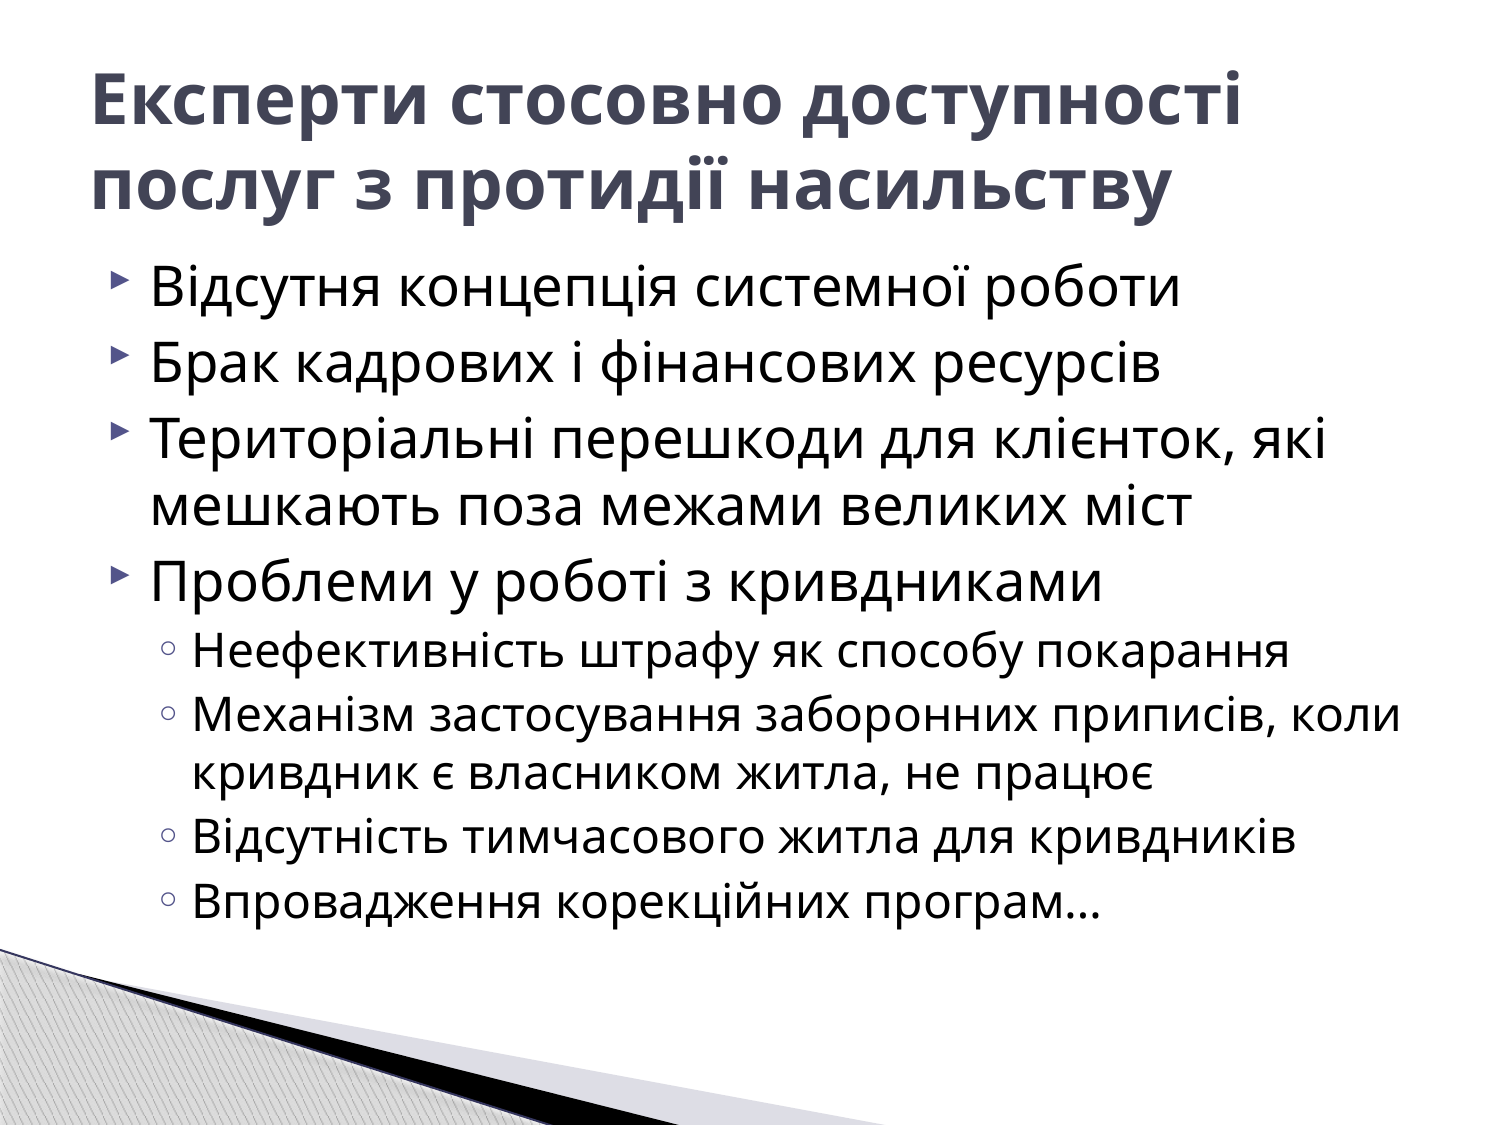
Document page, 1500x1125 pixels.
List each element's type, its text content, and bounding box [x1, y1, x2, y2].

title Експерти стосовно доступності послуг з протидії насильству [75, 45, 1425, 233]
list Відсутня концепція системної роботи Брак кадрових і фінансових ресурсів Територіальні перешкоди для клієнток, які мешкають поза межами великих міст Проблеми у роботі з кривдниками Неефективність штрафу як способу покарання Механізм застосування заборонних приписів, коли кривдник є власником житла, не працює Відсутність тимчасового житла для кривдників Впровадження корекційних програм… [75, 243, 1425, 986]
